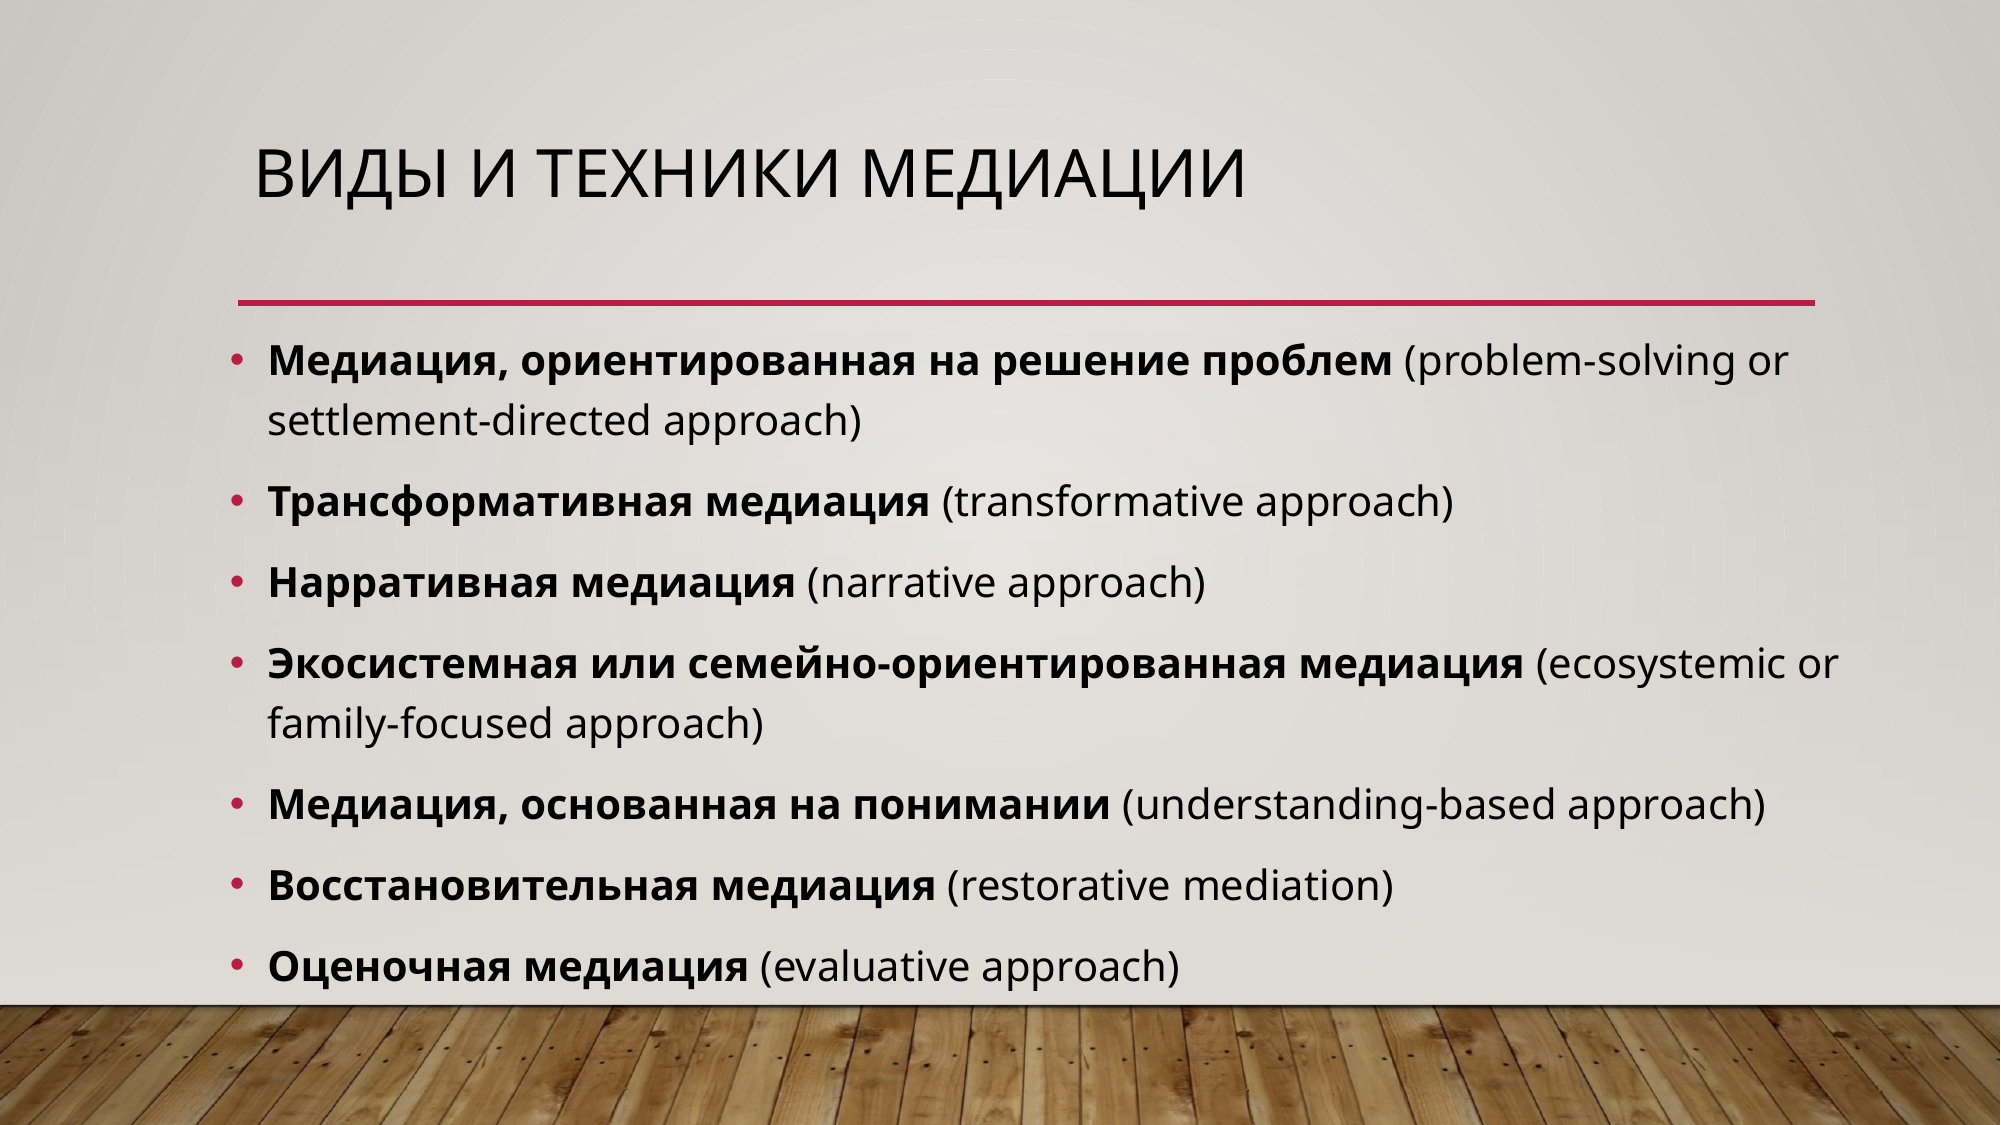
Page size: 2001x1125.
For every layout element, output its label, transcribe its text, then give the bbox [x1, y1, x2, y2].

list Медиация, ориентированная на решение проблем (problem-solving or settlement-directed approach) Трансформативная медиация (transformative approach) Нарративная медиация (narrative approach) Экосистемная или семейно-ориентированная медиация (ecosystemic or family-focused approach) Медиация, основанная на понимании (understanding-based approach) Восстановительная медиация (restorative mediation) Оценочная медиация (evaluative approach) [214, 316, 1891, 1020]
title Виды и техники медиации [238, 131, 1814, 305]
picture [0, 1005, 2000, 1125]
